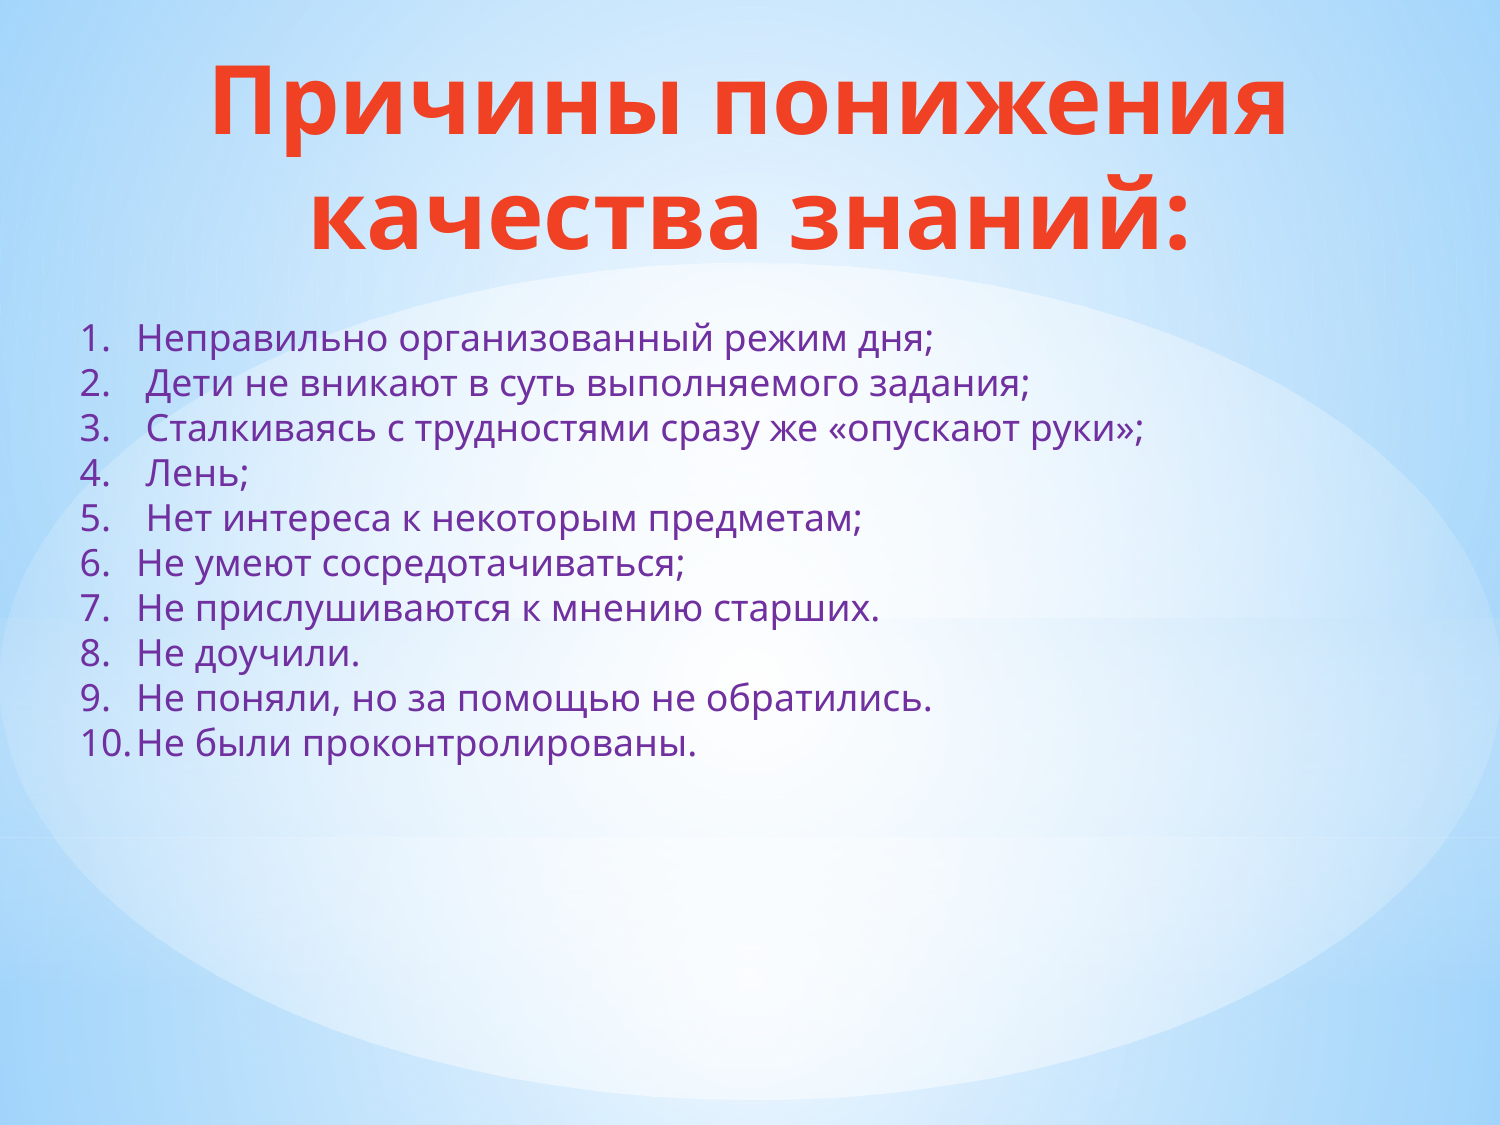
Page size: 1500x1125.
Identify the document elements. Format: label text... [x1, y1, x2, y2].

text_box Неправильно организованный режим дня; Дети не вникают в суть выполняемого задания; Сталкиваясь с трудностями сразу же «опускают руки»; Лень; Нет интереса к некоторым предметам; Не умеют сосредотачиваться; Не прислушиваются к мнению старших. Не доучили. Не поняли, но за помощью не обратились. Не были проконтролированы. [64, 261, 1459, 772]
title Причины понижения качества знаний: [17, 30, 1483, 278]
